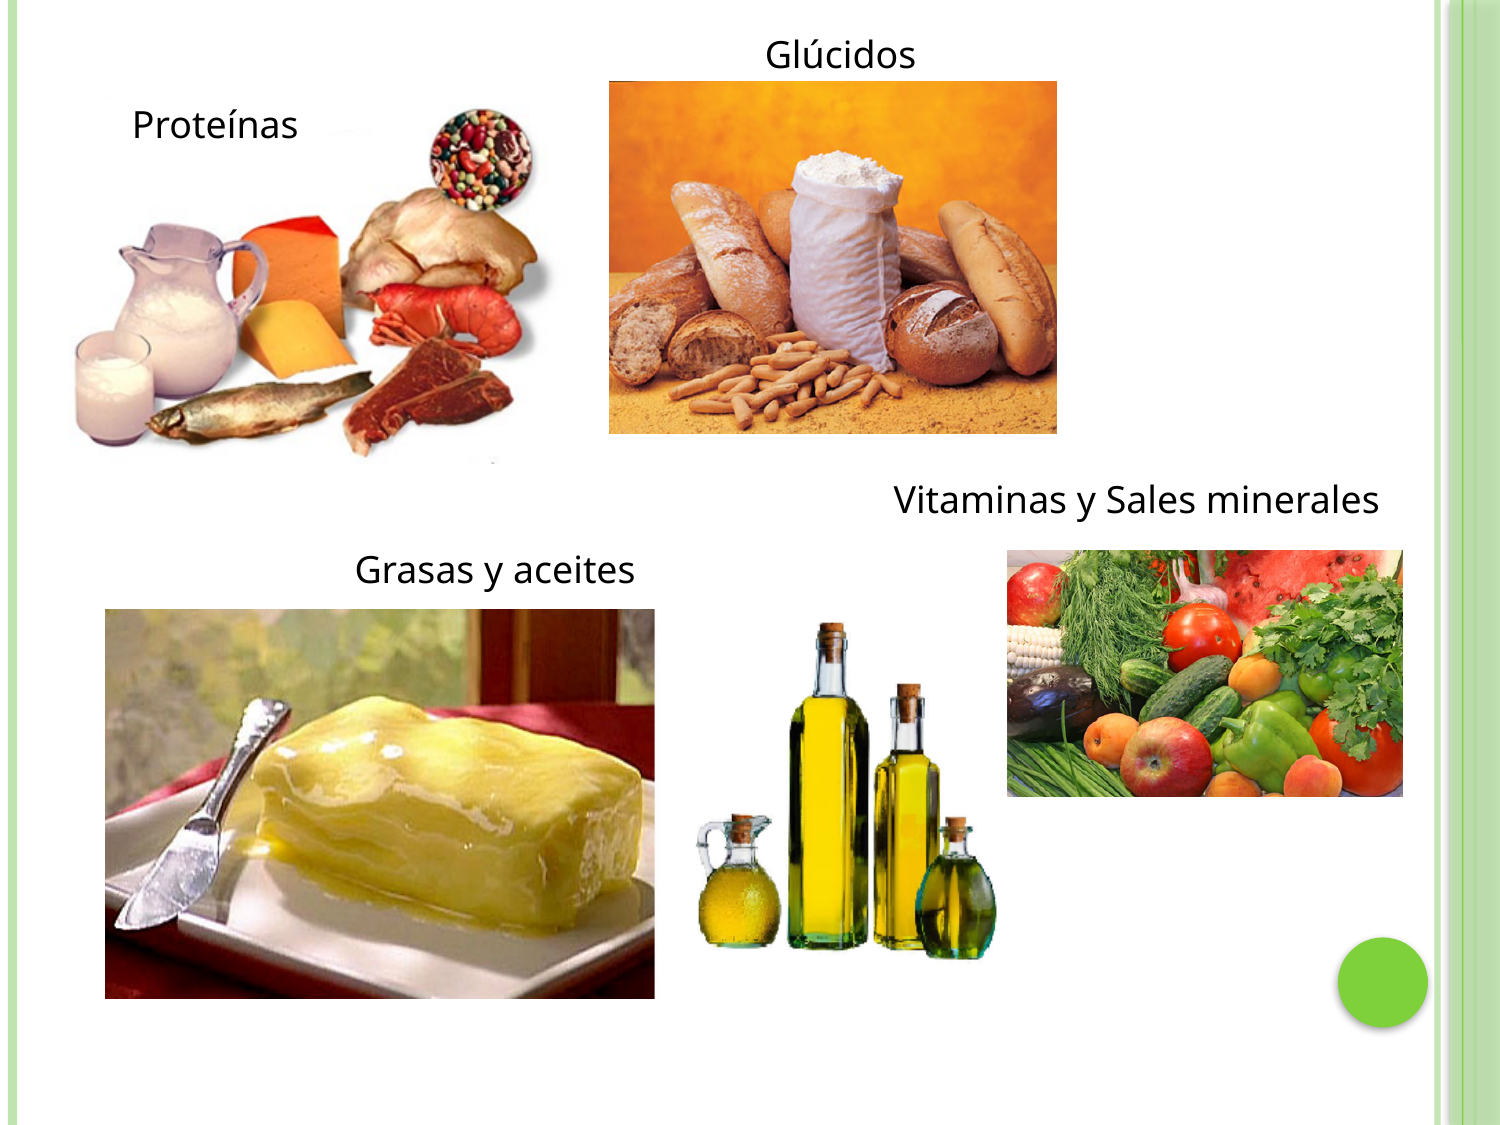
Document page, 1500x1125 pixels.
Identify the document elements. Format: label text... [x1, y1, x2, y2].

text_box Grasas y aceites [339, 538, 668, 599]
picture [57, 81, 586, 464]
picture [608, 81, 1058, 435]
text_box Glúcidos [750, 23, 950, 78]
picture [104, 550, 1404, 999]
text_box Vitaminas y Sales minerales [878, 468, 1407, 529]
